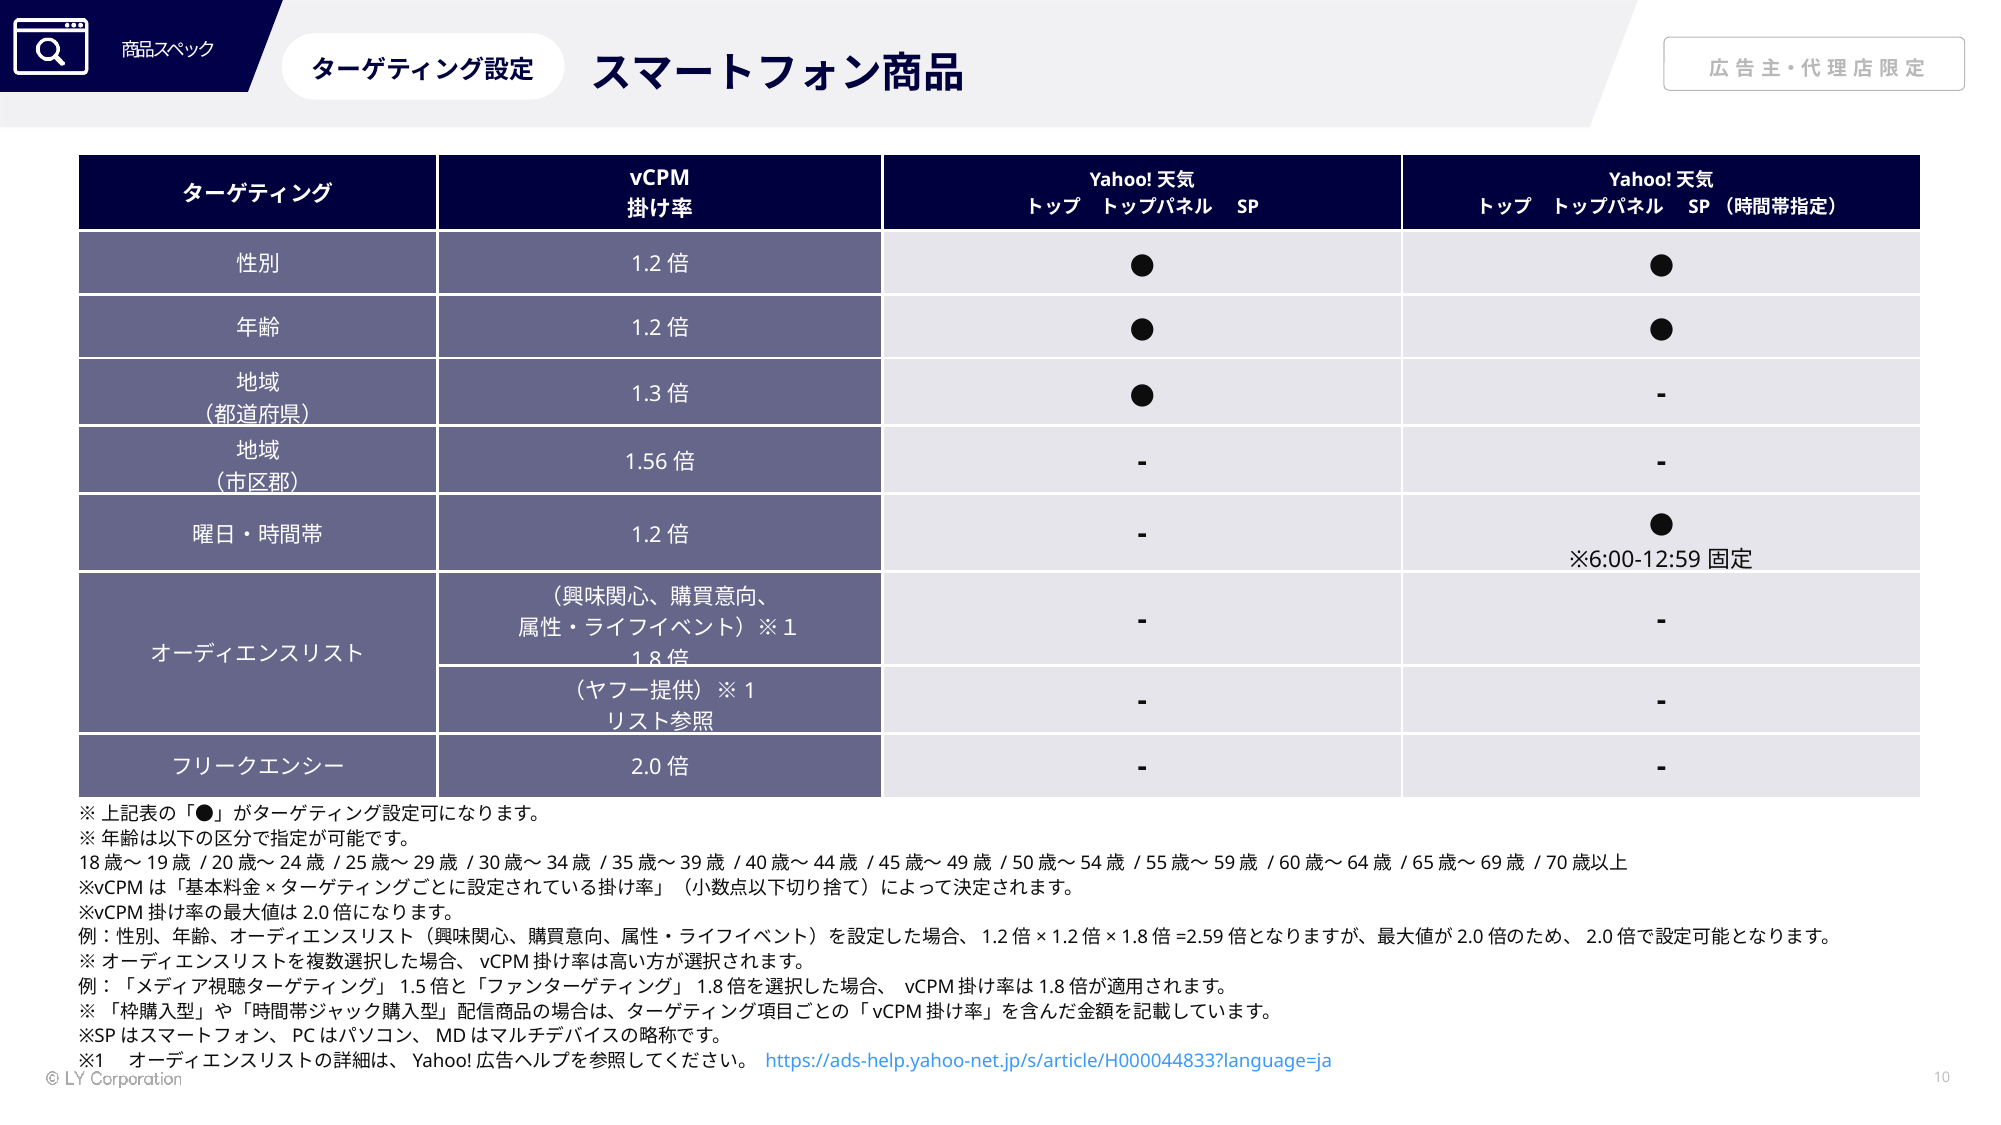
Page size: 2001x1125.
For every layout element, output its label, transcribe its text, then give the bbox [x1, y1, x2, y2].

table_cell - [1403, 359, 1920, 424]
table_cell 1.3倍 [439, 359, 881, 424]
table_cell - [884, 427, 1401, 492]
table_header Yahoo!天気 トップ トップパネル SP（時間帯指定） [1403, 155, 1920, 229]
table_header Yahoo!天気 トップ トップパネル SP [884, 155, 1401, 229]
table_cell ● ※6:00-12:59固定 [1403, 495, 1920, 570]
table_cell - [1403, 667, 1920, 732]
table_cell ● [1403, 296, 1920, 357]
table_cell 年齢 [79, 296, 436, 357]
text_box ※上記表の「●」がターゲティング設定可になります。 ※年齢は以下の区分で指定が可能です。 18歳～19歳 / 20歳～24歳 / 25歳～29歳 / 30歳～34歳 / 35歳～39歳 / 40歳～44歳 / 45歳～49歳 / 50歳～54歳 / 55歳～59歳 / 60歳～64歳 / 65歳～69歳 / 70歳以上 ※vCPMは「基本料金×ターゲティングごとに設定されている掛け率」（小数点以下切り捨て）によって決定されます。 ※vCPM掛け率の最大値は2.0倍になります。 例：性別、年齢、オーディエンスリスト（興味関心、購買意向、属性・ライフイベント）を設定した場合、1.2倍× 1.2倍× 1.8倍=2.59倍となりますが、最大値が2.0倍のため、2.0倍で設定可能となります。 ※オーディエンスリストを複数選択した場合、vCPM掛け率は高い方が選択されます。 例：「メディア視聴ターゲティング」1.5倍と「ファンターゲティング」1.8倍を選択した場合、 vCPM掛け率は1.8倍が適用されます。 ※「枠購入型」や「時間帯ジャック購入型」配信商品の場合は、ターゲティング項目ごとの「vCPM掛け率」を含んだ金額を記載しています。 ※SPはスマートフォン、PCはパソコン、MDはマルチデバイスの略称です。 ※1 オーディエンスリストの詳細は、Yahoo!広告ヘルプを参照してください。 https://ads-help.yahoo-net.jp/s/article/H000044833?language=ja [78, 798, 1922, 1083]
table_cell - [1403, 735, 1920, 797]
table_cell - [884, 573, 1401, 664]
table_cell ● [884, 232, 1401, 293]
table_cell オーディエンスリスト [79, 573, 436, 732]
table_cell - [884, 495, 1401, 570]
text_box ターゲティング設定 [280, 32, 566, 101]
picture [46, 1071, 181, 1088]
table_cell 曜日・時間帯 [79, 495, 436, 570]
table_cell 1.56倍 [439, 427, 881, 492]
table_cell 地域 （都道府県） [79, 359, 436, 424]
table_header vCPM 掛け率 [439, 155, 881, 229]
table_cell 地域 （市区郡） [79, 427, 436, 492]
list 商品スペック [97, 13, 240, 81]
table_cell 1.2倍 [439, 232, 881, 293]
table_cell 1.2倍 [439, 495, 881, 570]
table_cell 性別 [79, 232, 436, 293]
table_cell （ヤフー提供）※1 リスト参照 [439, 667, 881, 732]
table_cell - [1403, 573, 1920, 664]
table_cell - [884, 735, 1401, 797]
table_cell （興味関心、購買意向、 属性・ライフイベント）※１ 1.8倍 [439, 573, 881, 664]
table_header ターゲティング [79, 155, 436, 229]
table_cell ● [1403, 232, 1920, 293]
table_cell ● [884, 296, 1401, 357]
table_cell フリークエンシー [79, 735, 436, 797]
table_cell 2.0倍 [439, 735, 881, 797]
table_cell 1.2倍 [439, 296, 881, 357]
text_box スマートフォン商品 [590, 46, 1621, 101]
table_cell ● [884, 359, 1401, 424]
table_cell - [884, 667, 1401, 732]
table_cell - [1403, 427, 1920, 492]
picture [9, 5, 92, 87]
